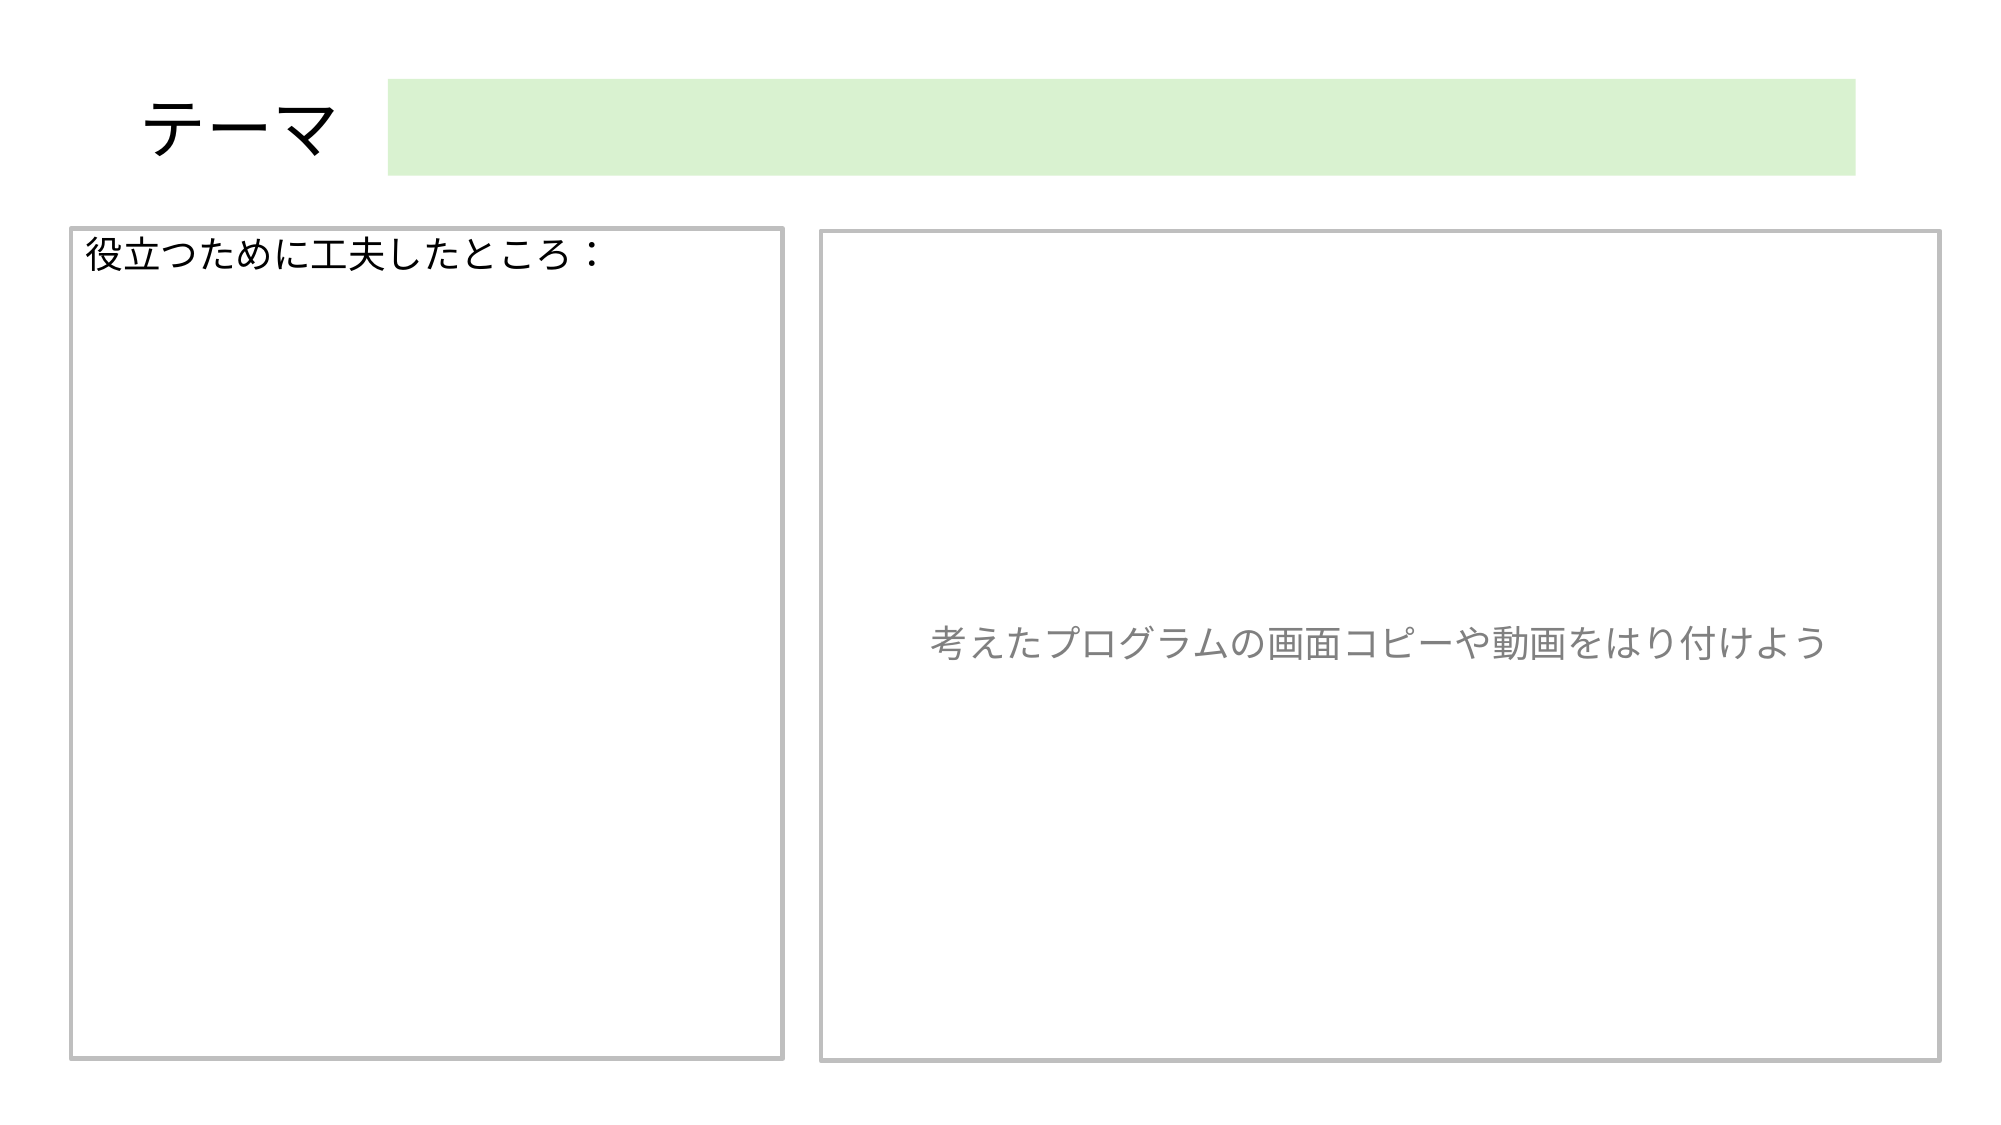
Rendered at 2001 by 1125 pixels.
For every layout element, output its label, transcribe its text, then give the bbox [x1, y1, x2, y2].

title テーマ [124, 78, 365, 176]
text_box 考えたプログラムの画面コピーや動画をはり付けよう [820, 230, 1940, 1061]
list 役立つために工夫したところ： [70, 228, 783, 1059]
text_box [387, 78, 1856, 176]
